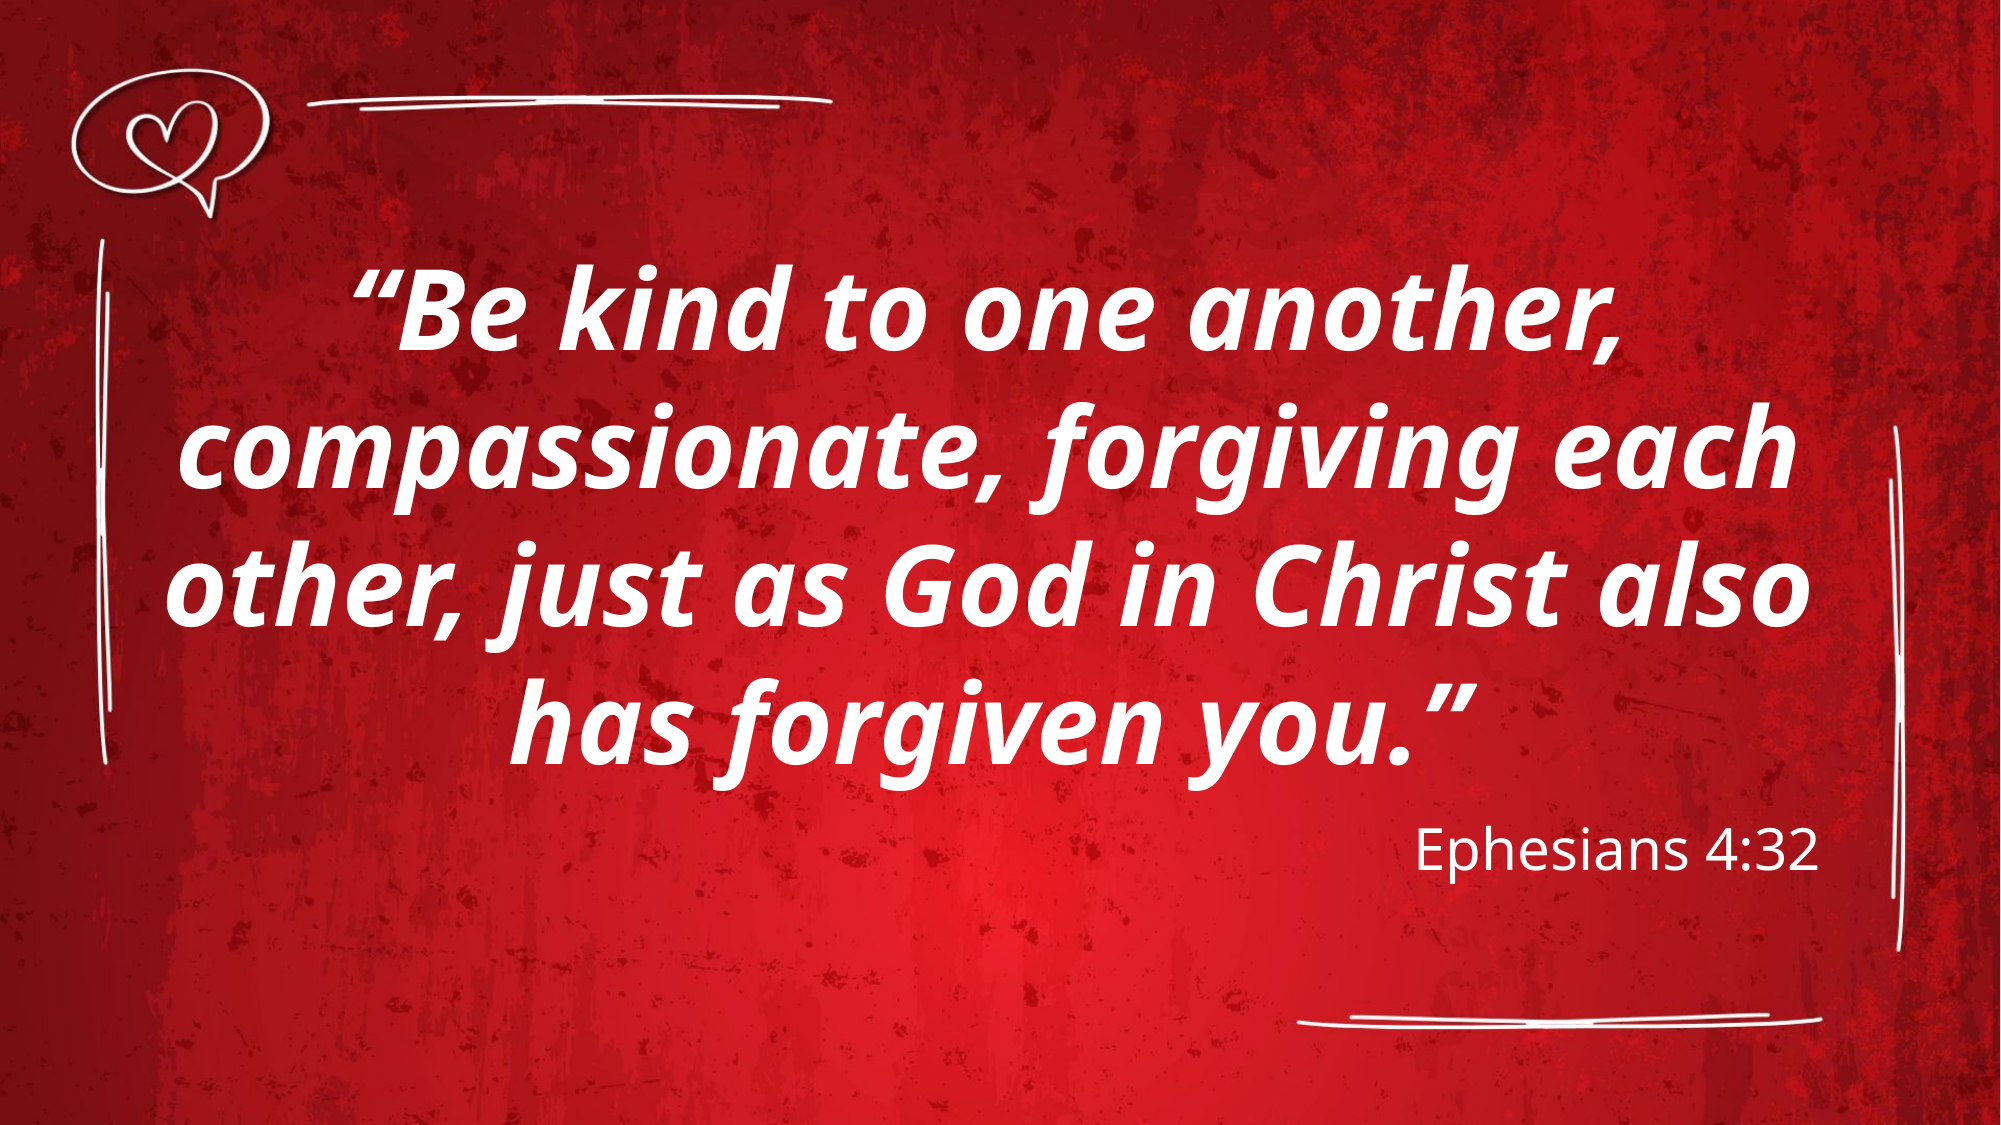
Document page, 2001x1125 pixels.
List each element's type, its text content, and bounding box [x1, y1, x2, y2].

picture [0, 0, 2001, 1125]
list “Be kind to one another, compassionate, forgiving each other, just as God in Christ also has forgiven you.” Ephesians 4:32 [143, 205, 1836, 920]
